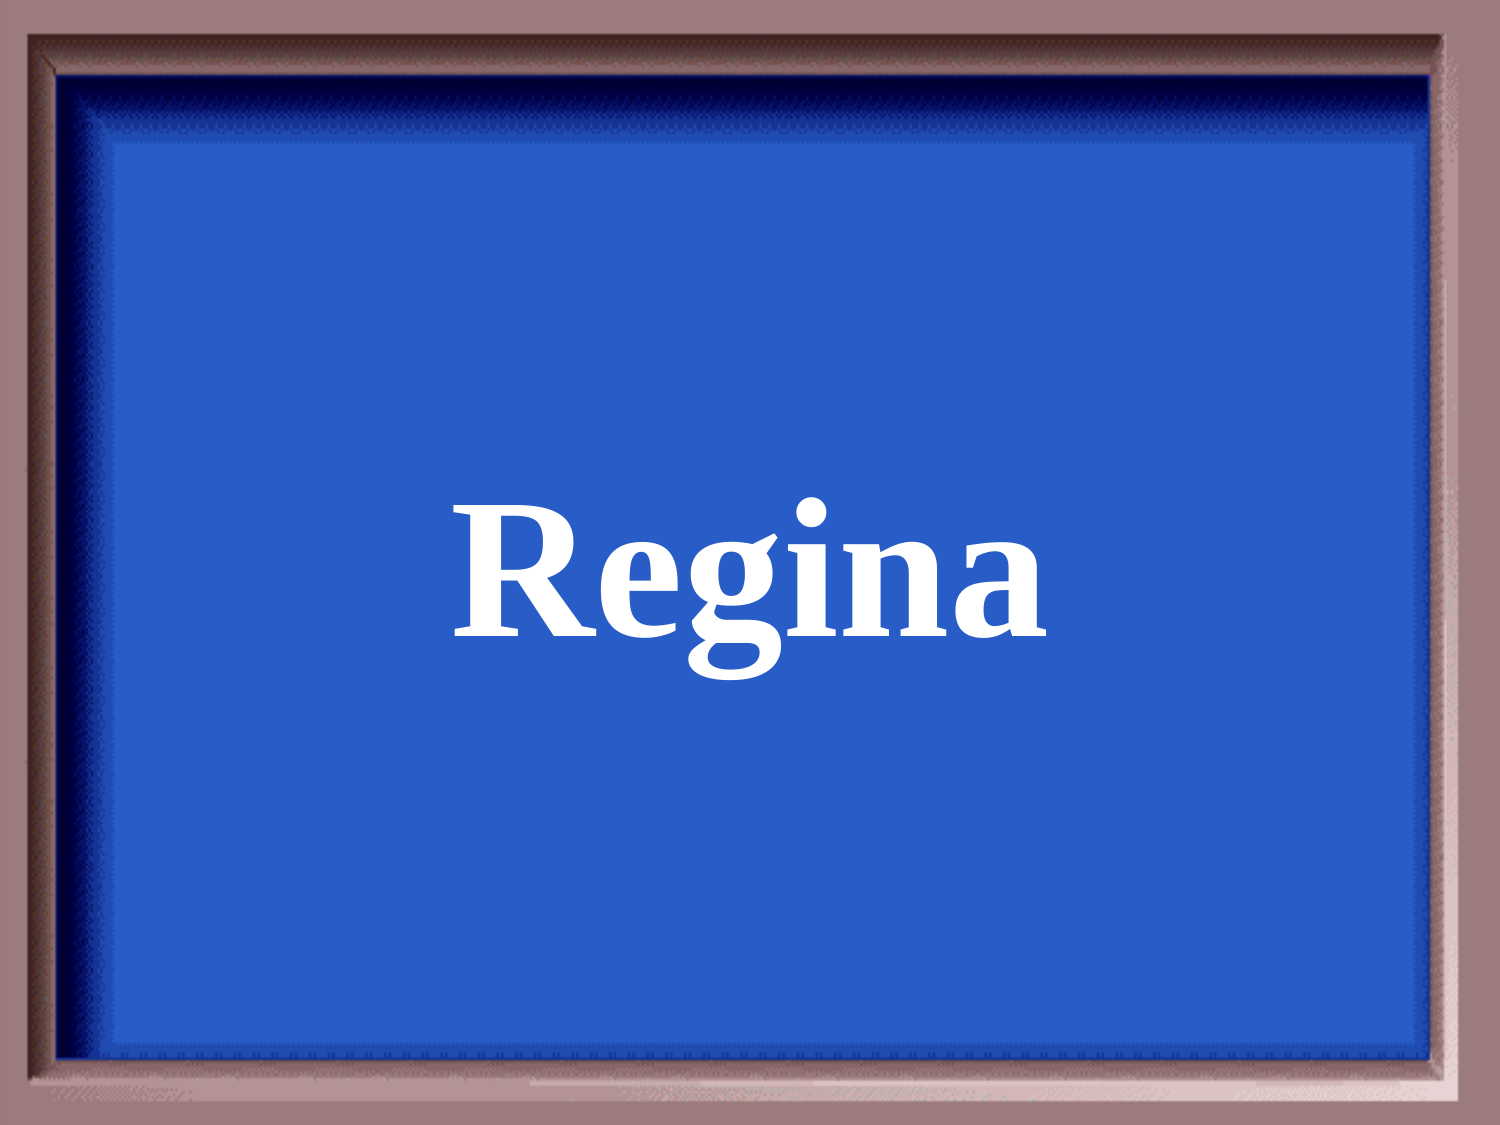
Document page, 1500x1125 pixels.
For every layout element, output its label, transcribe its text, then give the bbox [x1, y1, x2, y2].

picture [0, 0, 1500, 1125]
title Regina [112, 462, 1388, 650]
